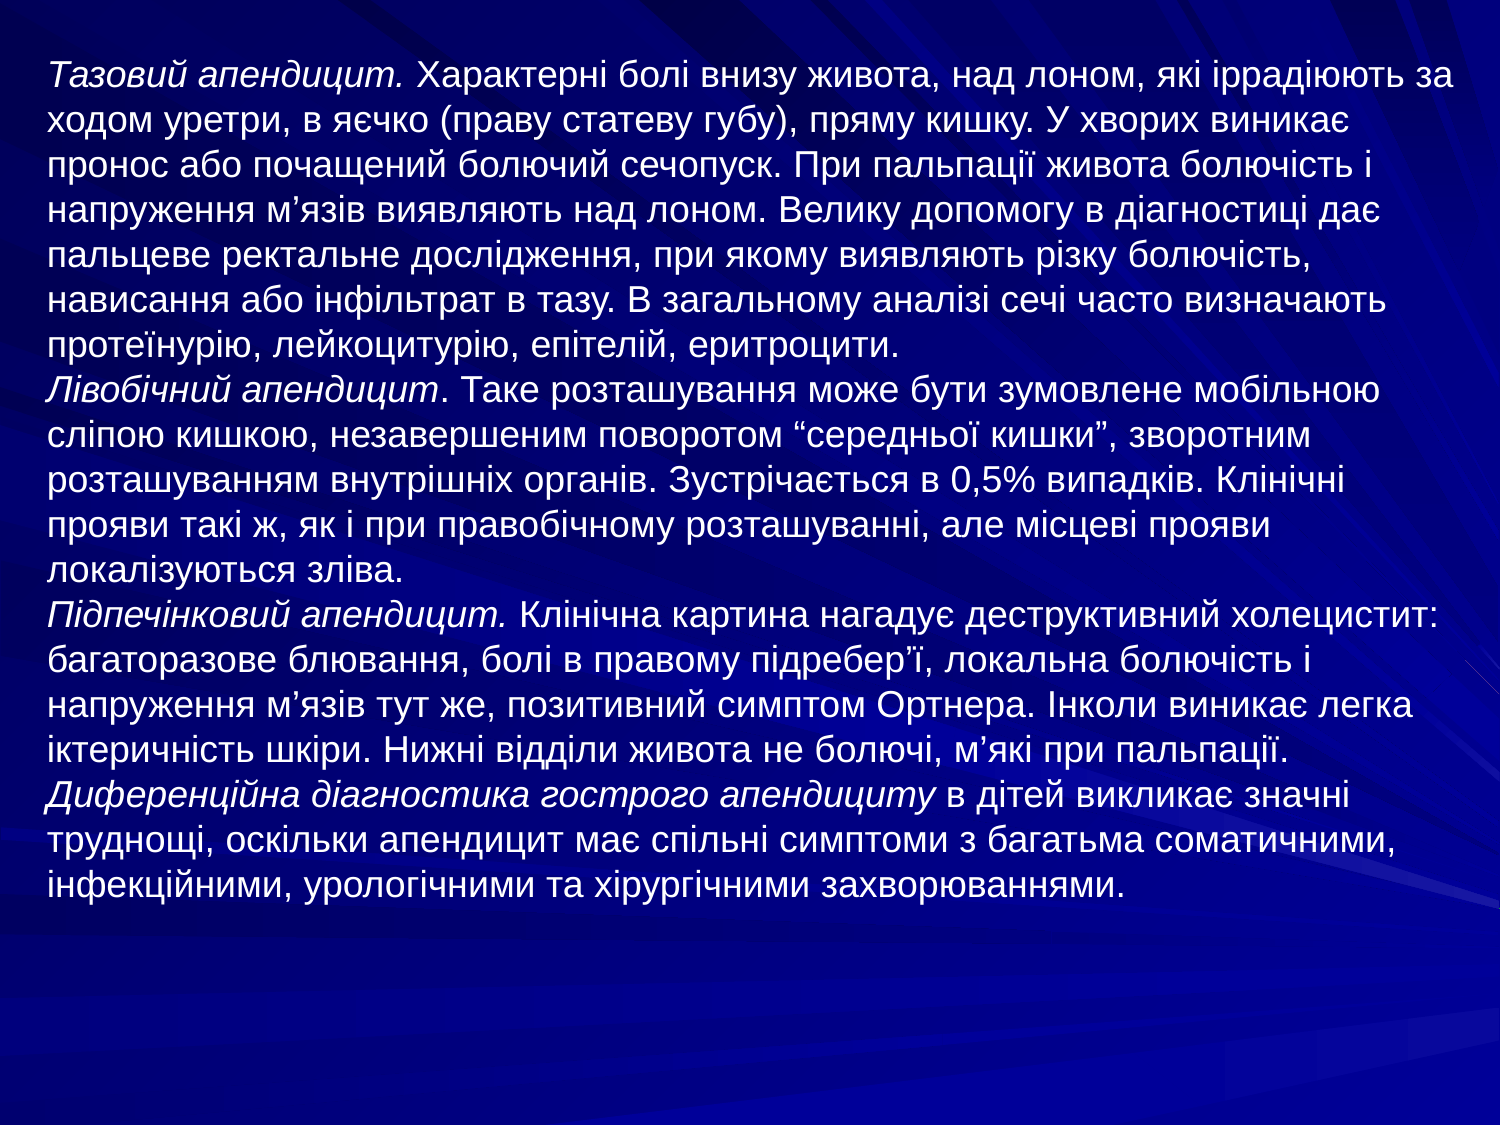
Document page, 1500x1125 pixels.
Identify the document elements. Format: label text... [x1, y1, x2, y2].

text_box Тазовий апендицит. Характерні болі внизу живота, над лоном, які іррадіюють за ходом уретри, в яєчко (праву статеву губу), пряму кишку. У хворих виникає пронос або почащений болючий сечопуск. При пальпації живота болючість і напруження м’язів виявляють над лоном. Велику допомогу в діагностиці дає пальцеве ректальне дослідження, при якому виявляють різку болючість, нависання або інфільтрат в тазу. В загальному аналізі сечі часто визначають протеїнурію, лейкоцитурію, епітелій, еритроцити. Лівобічний апендицит. Таке розташування може бути зумовлене мобільною сліпою кишкою, незавершеним поворотом “середньої кишки”, зворотним розташуванням внутрішніх органів. Зустрічається в 0,5% випадків. Клінічні прояви такі ж, як і при правобічному розташуванні, але місцеві прояви локалізуються зліва. Підпечінковий апендицит. Клінічна картина нагадує деструктивний холецистит: багаторазове блювання, болі в правому підребер’ї, локальна болючість і напруження м’язів тут же, позитивний симптом Ортнера. Інколи виникає легка іктеричність шкіри. Нижні відділи живота не болючі, м’які при пальпації. Диференційна діагностика гострого апендициту в дітей викликає значні труднощі, оскільки апендицит має спільні симптоми з багатьма соматичними, інфекційними, урологічними та хірургічними захворюваннями. [32, 42, 1482, 913]
